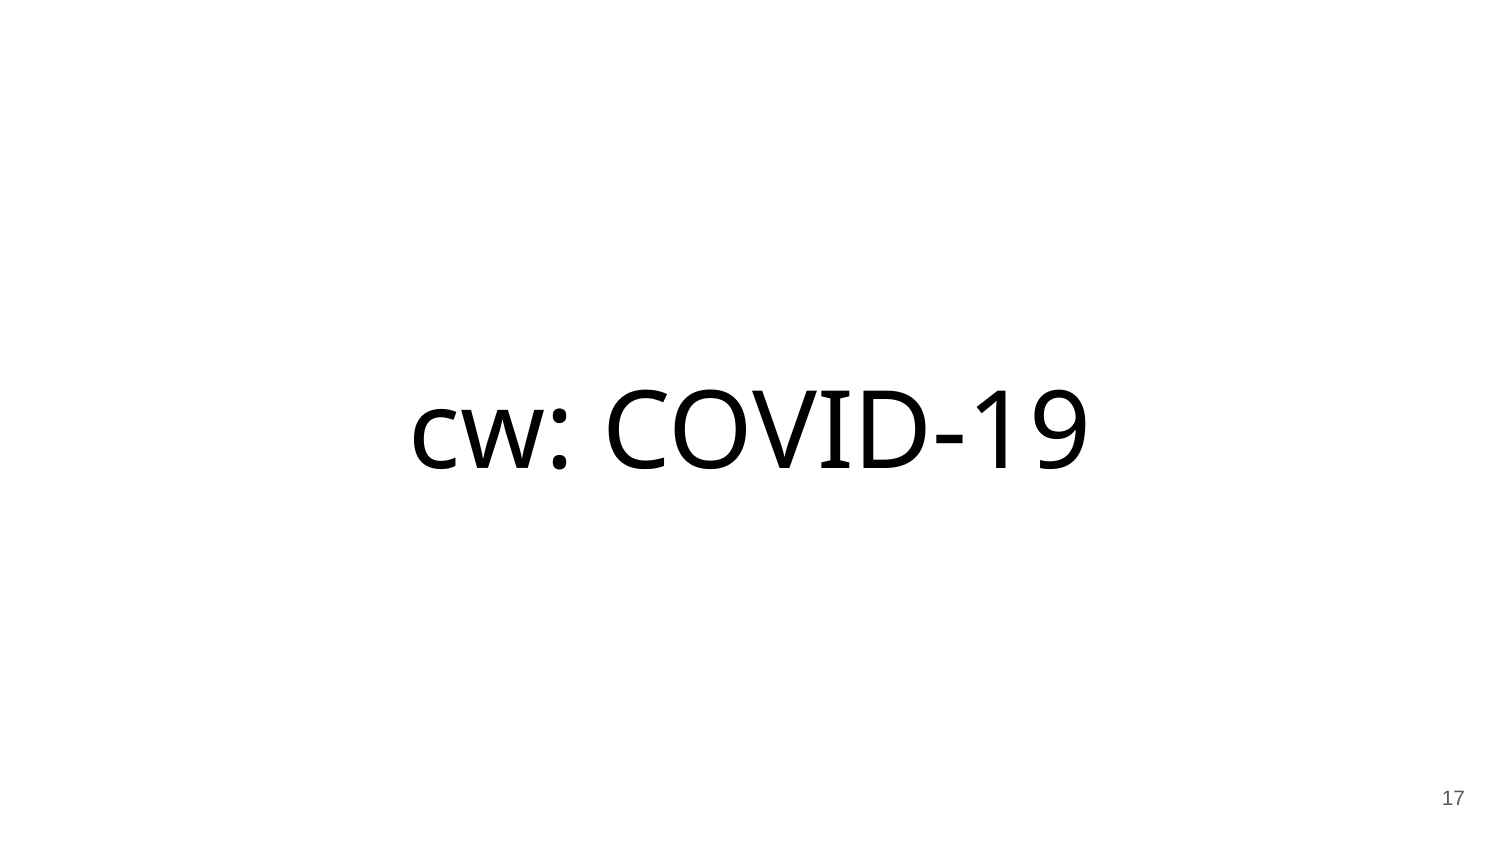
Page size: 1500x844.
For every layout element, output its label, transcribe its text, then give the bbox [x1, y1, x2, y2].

title cw: COVID-19 [51, 112, 1449, 506]
slide_number 17 [1389, 764, 1480, 830]
